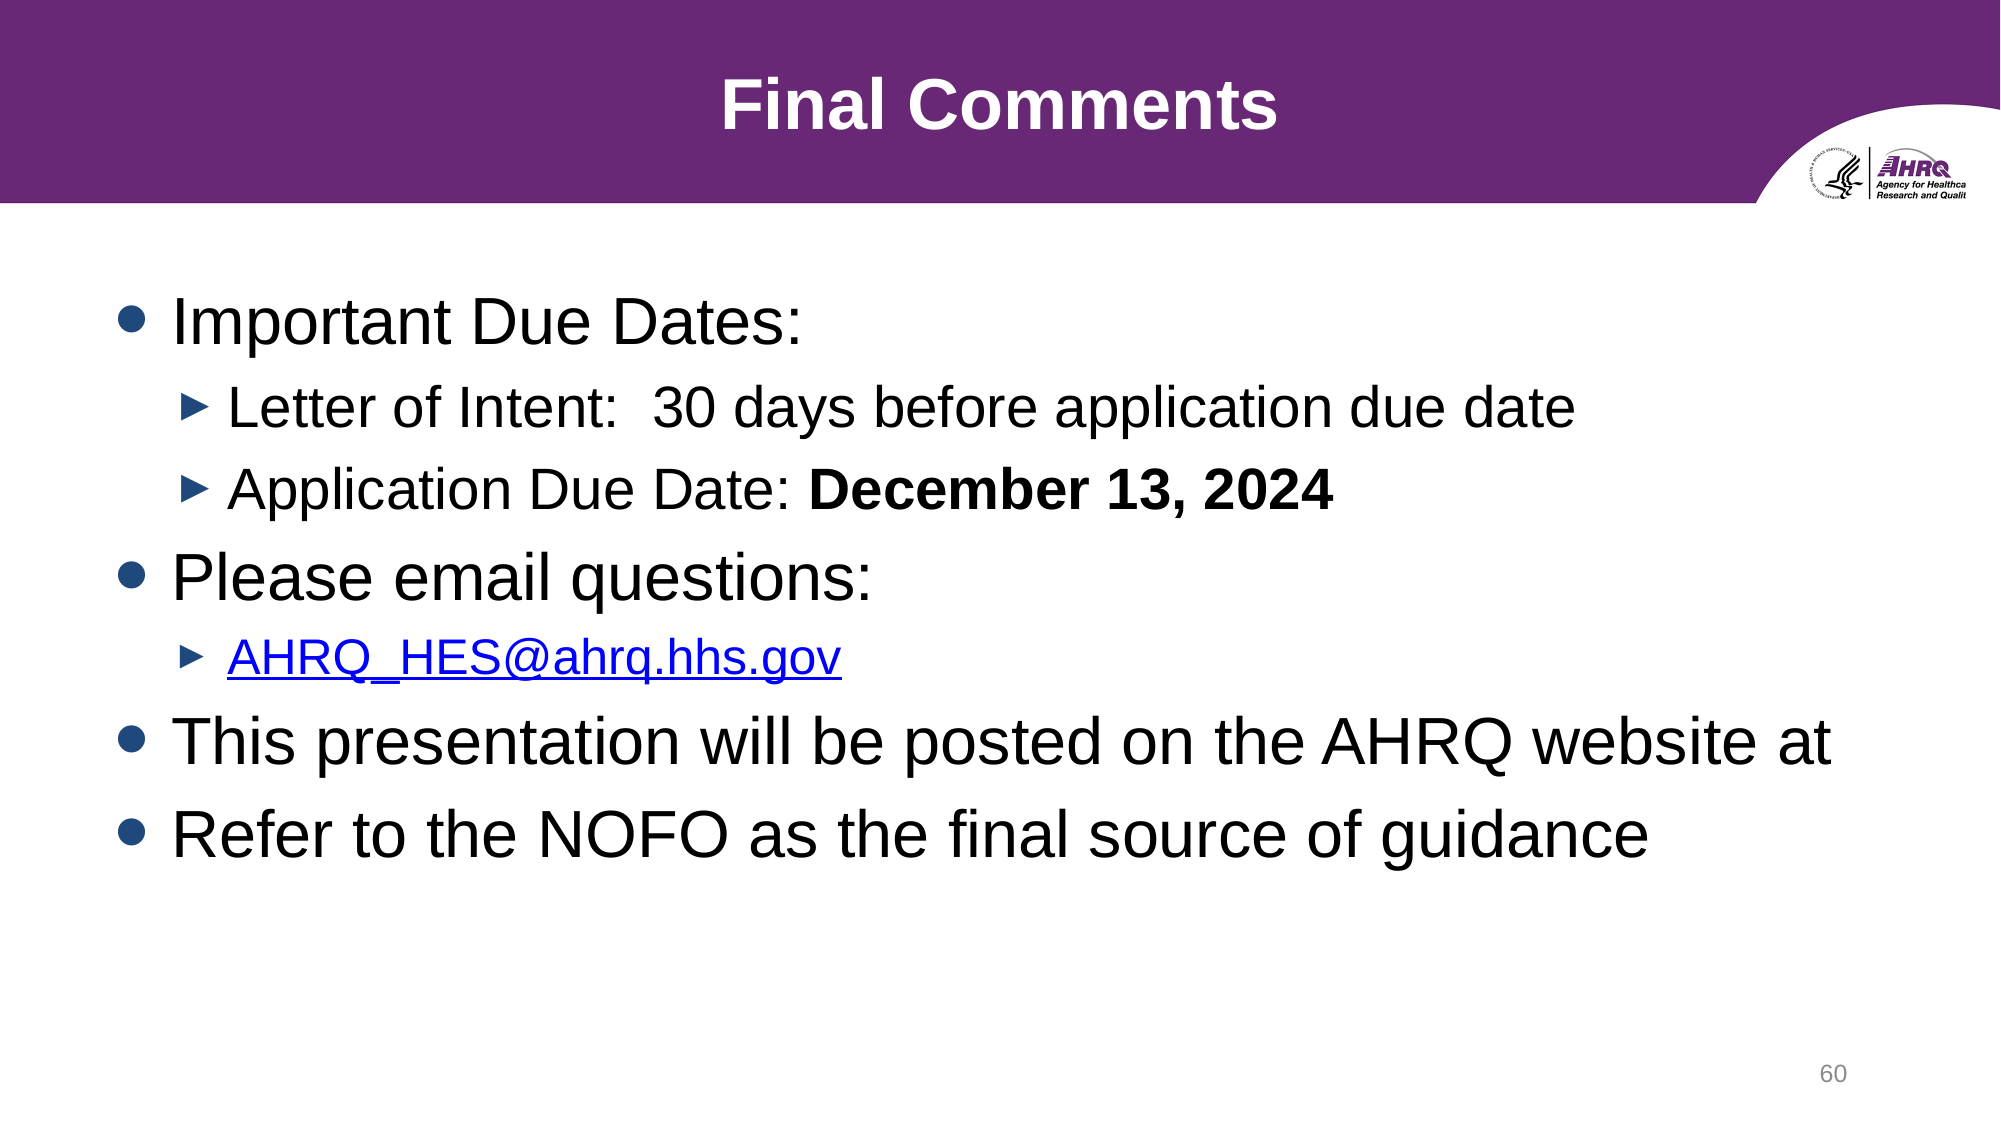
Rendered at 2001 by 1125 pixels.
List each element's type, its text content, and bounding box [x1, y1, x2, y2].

picture [0, 0, 2001, 1125]
slide_number 60 [1412, 1042, 1863, 1103]
title Final Comments [275, 50, 1725, 152]
list Important Due Dates: Letter of Intent: 30 days before application due date Application Due Date: December 13, 2024 Please email questions: AHRQ_HES@ahrq.hhs.gov This presentation will be posted on the AHRQ website at Refer to the NOFO as the final source of guidance [99, 270, 1900, 1013]
